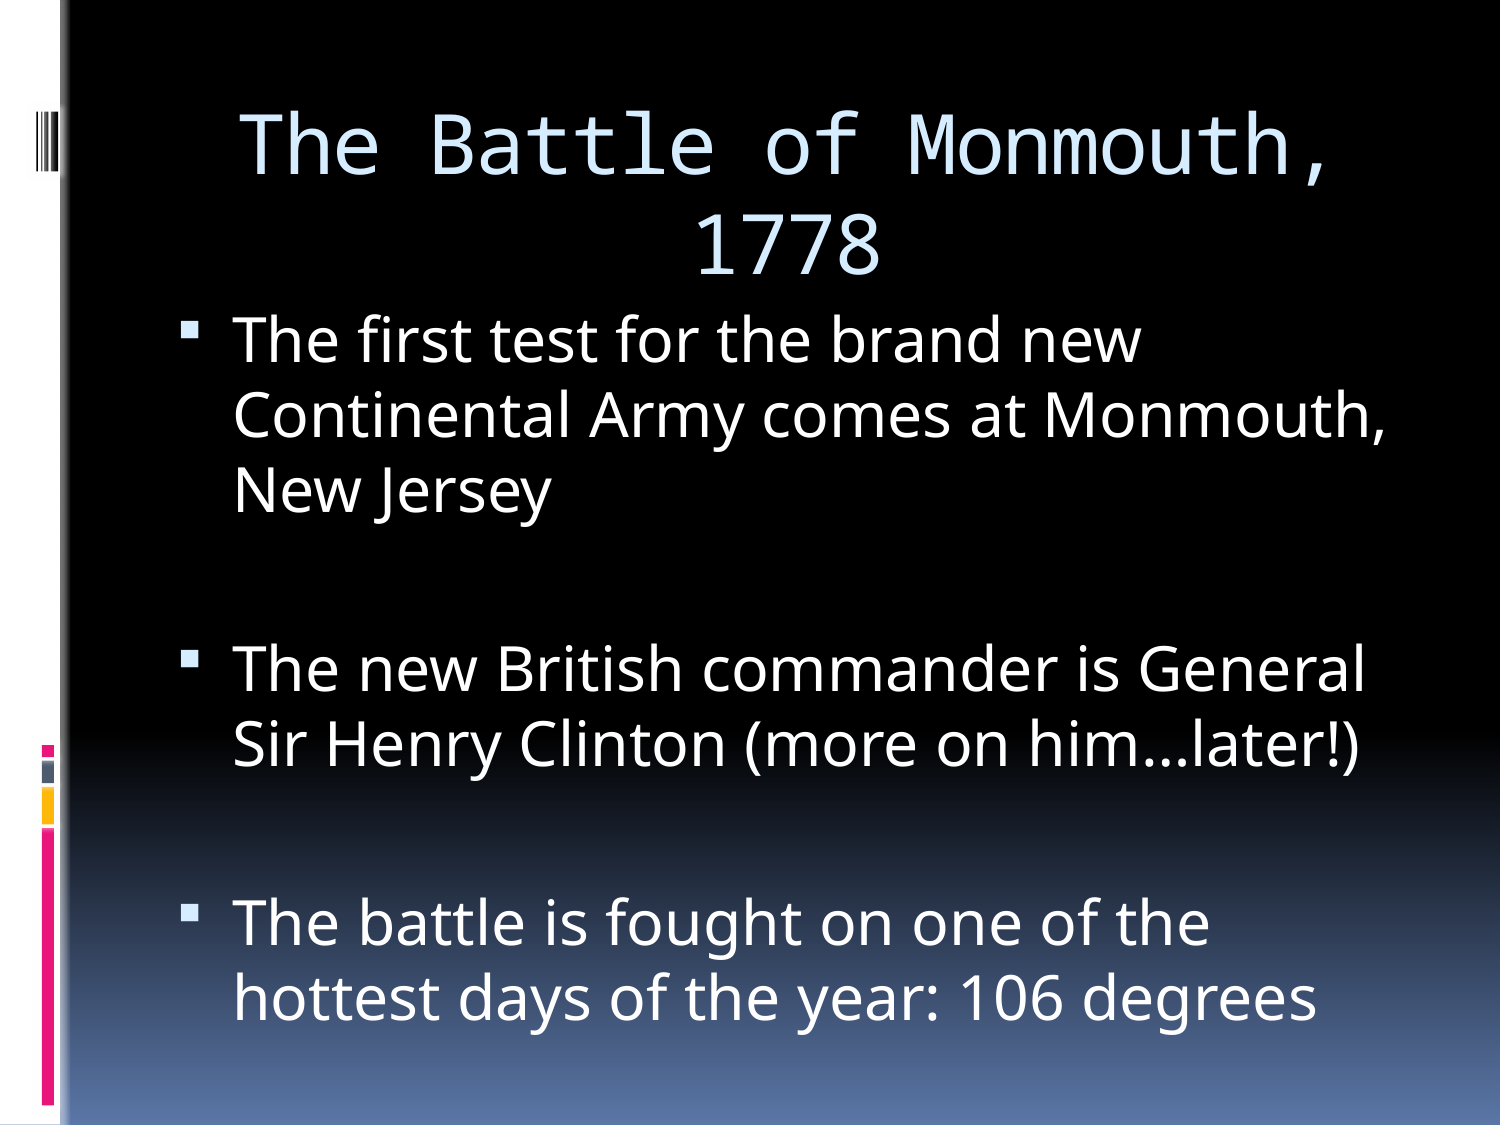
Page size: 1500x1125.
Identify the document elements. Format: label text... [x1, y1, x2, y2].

list The first test for the brand new Continental Army comes at Monmouth, New Jersey The new British commander is General Sir Henry Clinton (more on him…later!) The battle is fought on one of the hottest days of the year: 106 degrees [150, 292, 1425, 1043]
title The Battle of Monmouth, 1778 [150, 83, 1425, 234]
